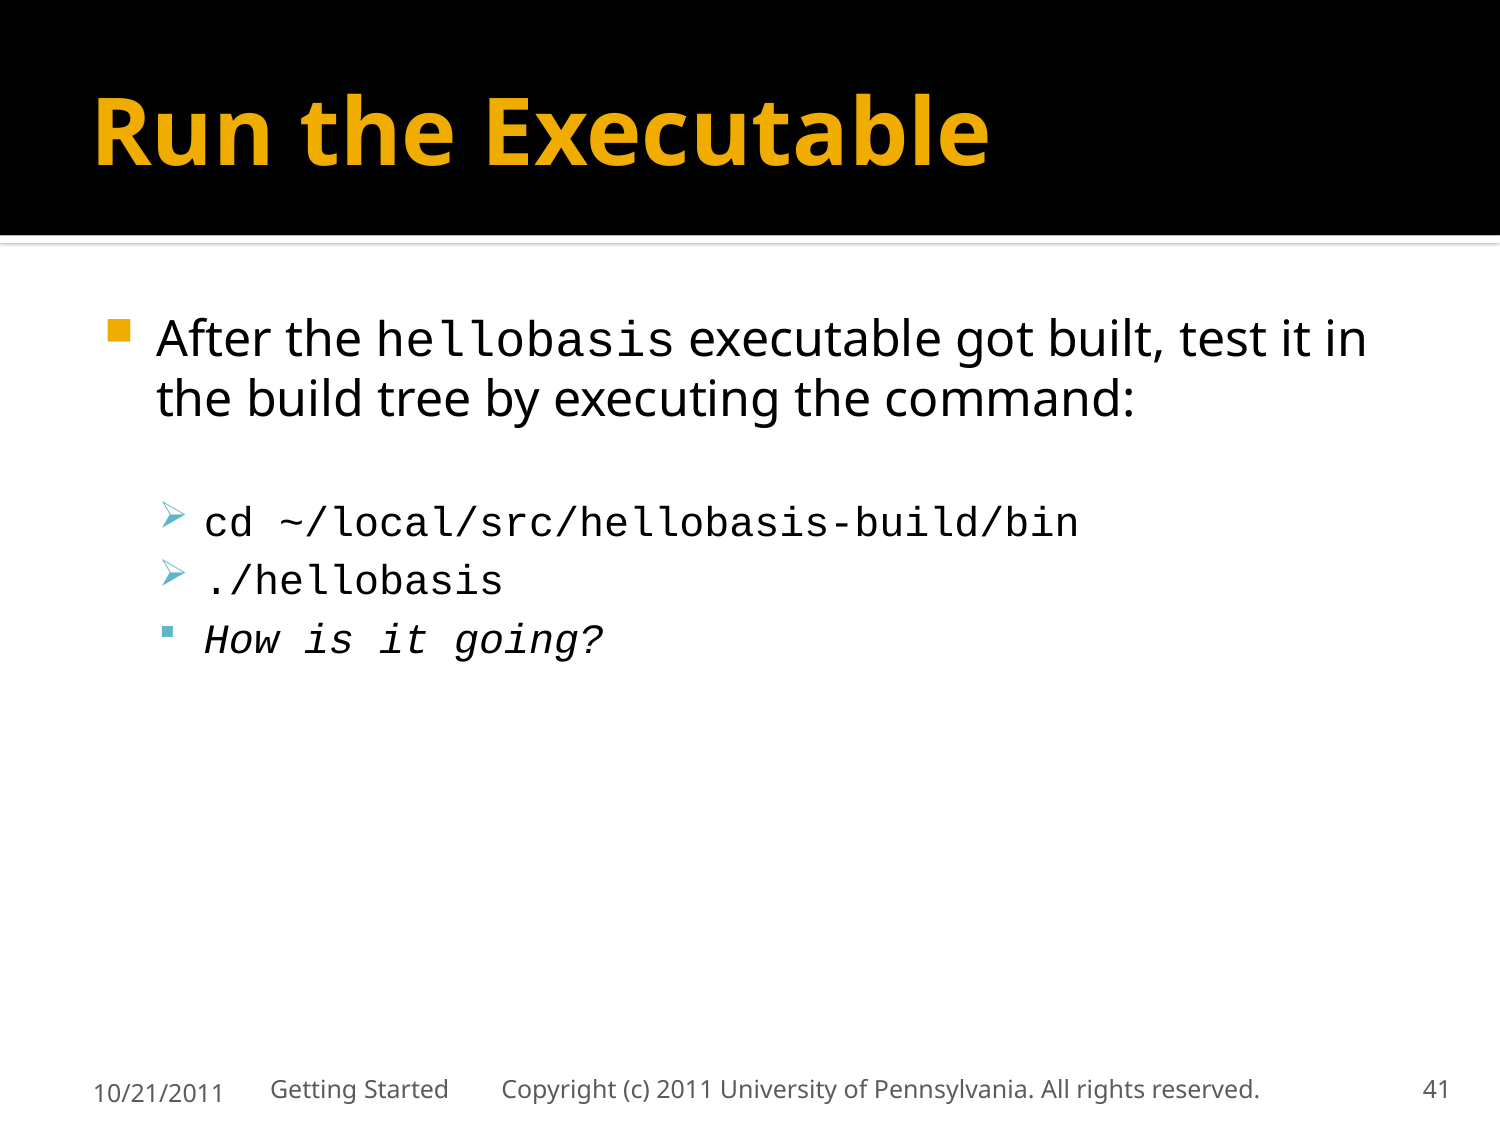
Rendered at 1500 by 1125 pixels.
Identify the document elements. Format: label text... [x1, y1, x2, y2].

title Run the Executable [75, 25, 1425, 231]
list After the hellobasis executable got built, test it in the build tree by executing the command: cd ~/local/src/hellobasis-build/bin ./hellobasis How is it going? [75, 291, 1425, 1050]
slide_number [75, 1062, 238, 1108]
footer Getting Started Copyright (c) 2011 University of Pennsylvania. All rights reserved. [262, 1062, 1337, 1108]
slide_number 41 [1345, 1062, 1467, 1108]
